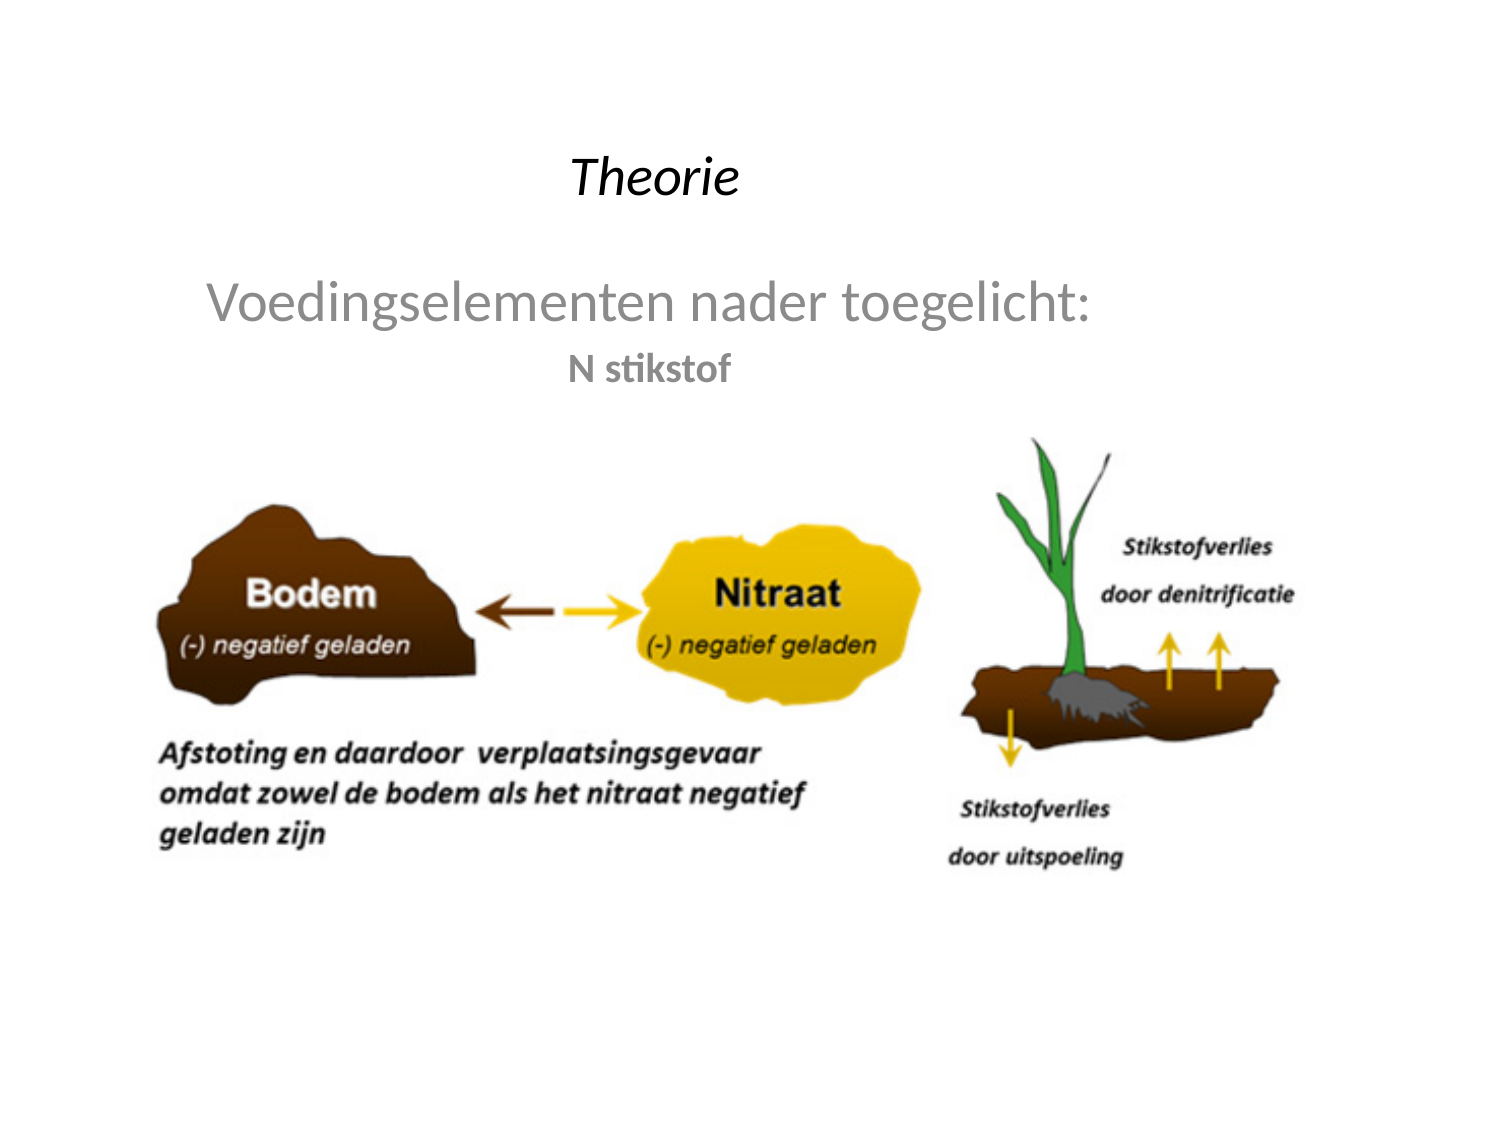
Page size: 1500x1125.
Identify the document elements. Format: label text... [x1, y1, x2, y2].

subtitle Voedingselementen nader toegelicht: N stikstof [64, 255, 1235, 882]
picture [135, 436, 1362, 898]
title Theorie [112, 101, 1199, 244]
